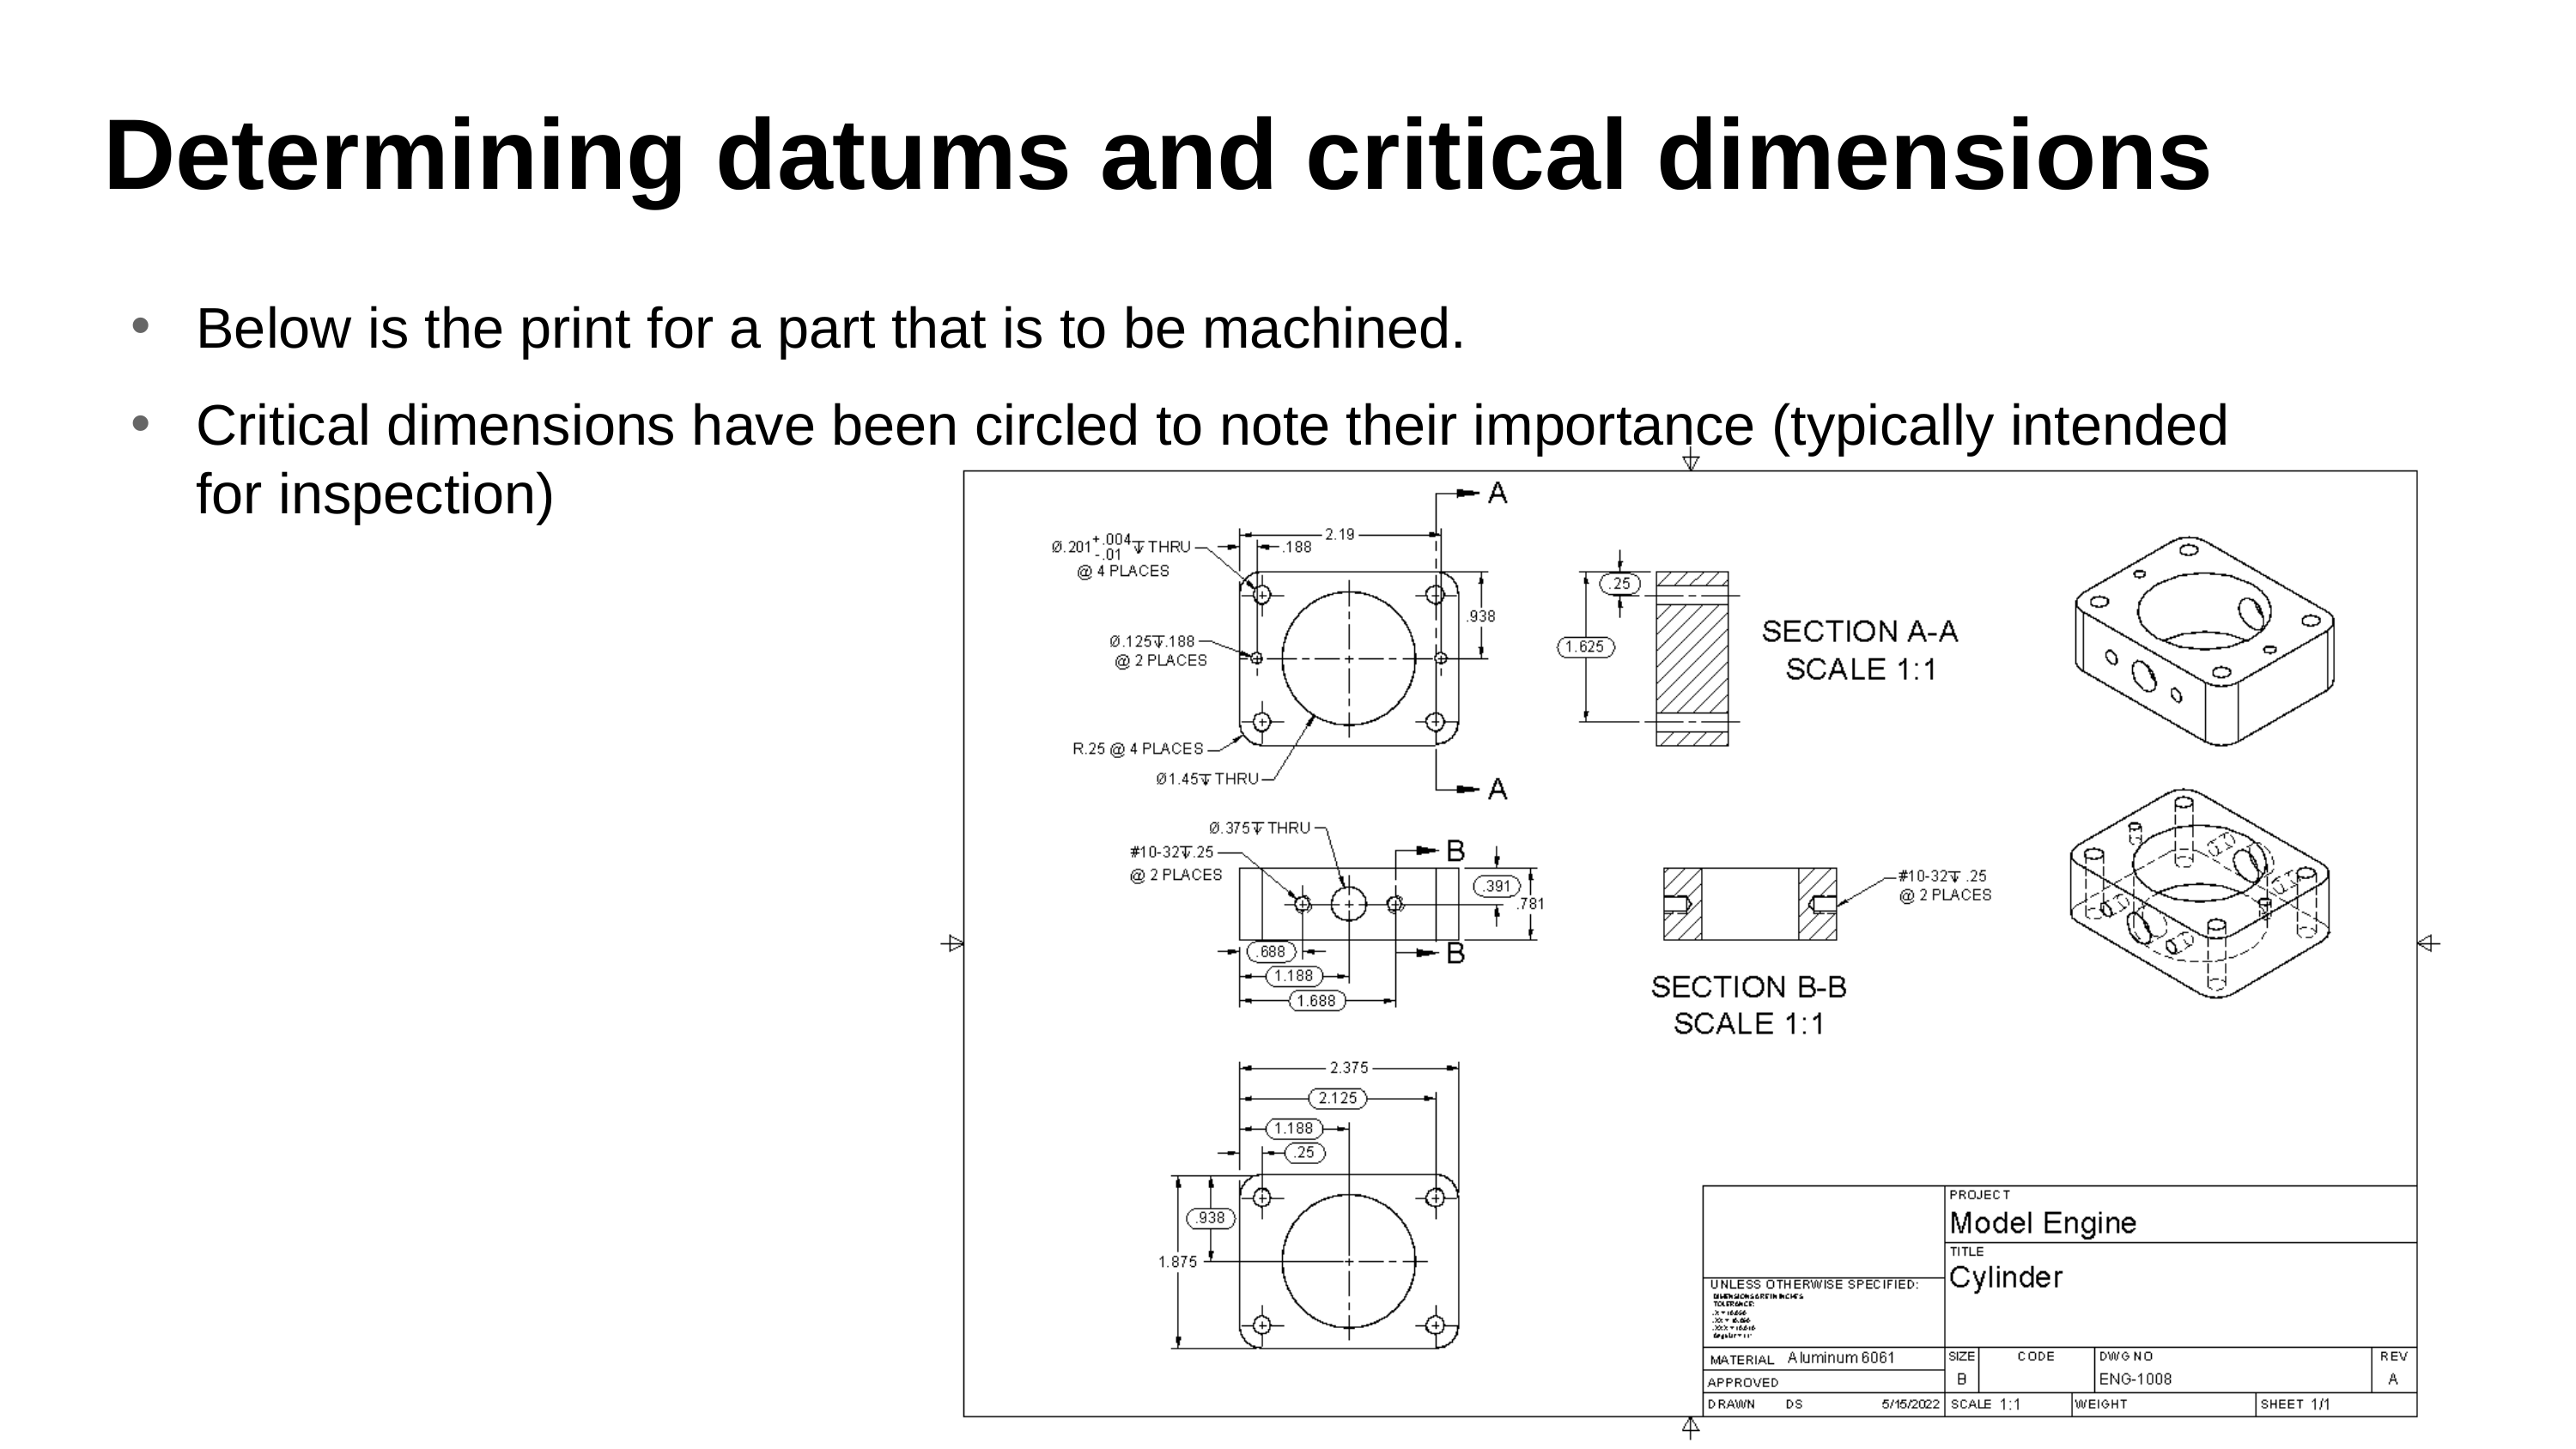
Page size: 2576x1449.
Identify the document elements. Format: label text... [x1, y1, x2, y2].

picture [906, 435, 2473, 1449]
list Below is the print for a part that is to be machined. Critical dimensions have been circled to note their importance (typically intended for inspection) [66, 290, 2307, 598]
title Determining datums and critical dimensions [103, 103, 2473, 345]
